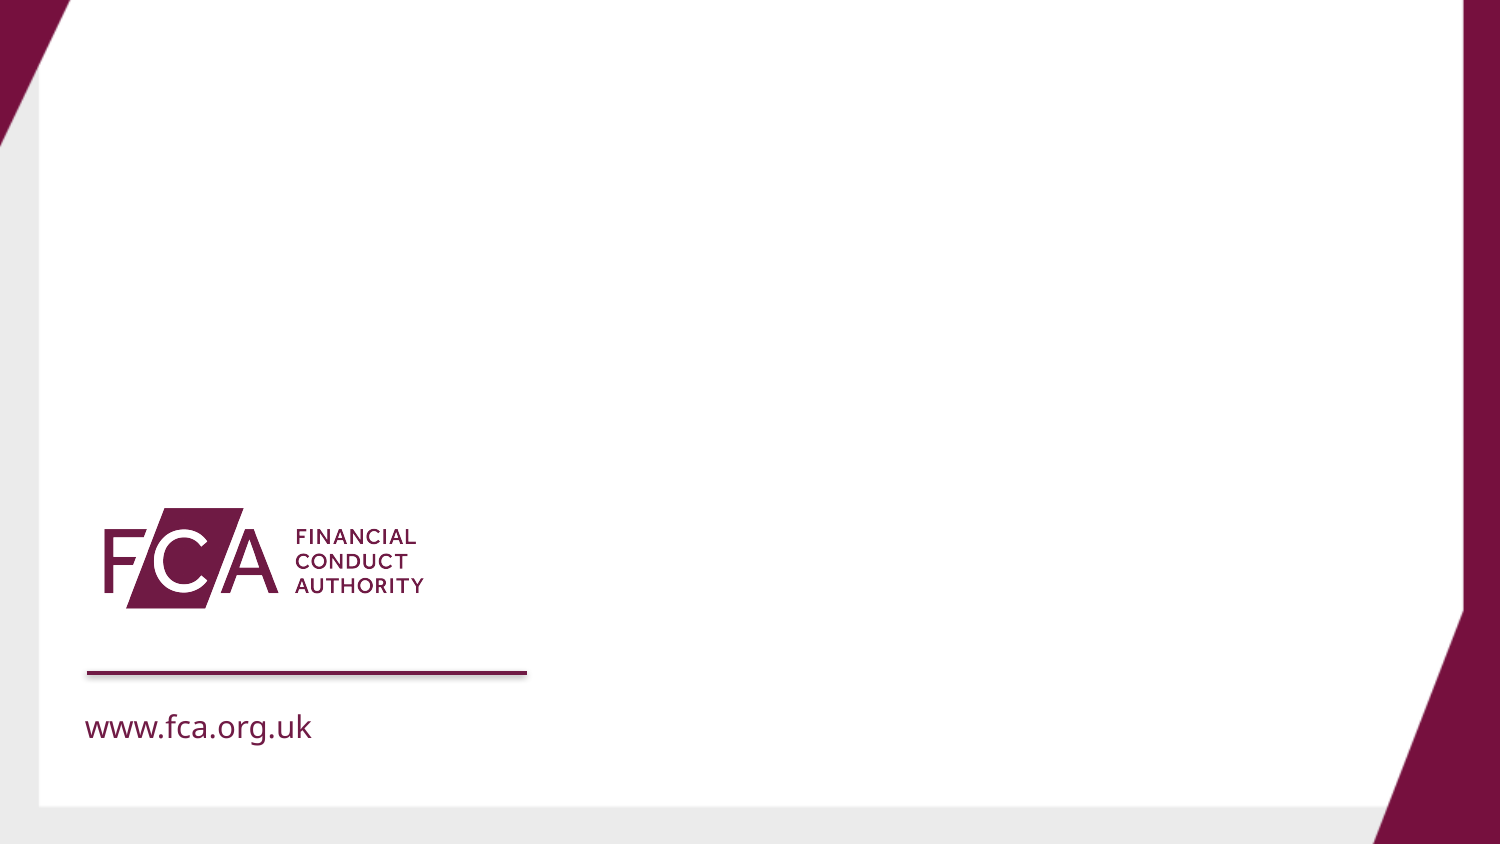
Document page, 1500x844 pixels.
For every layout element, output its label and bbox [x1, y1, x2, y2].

picture [40, 465, 488, 657]
